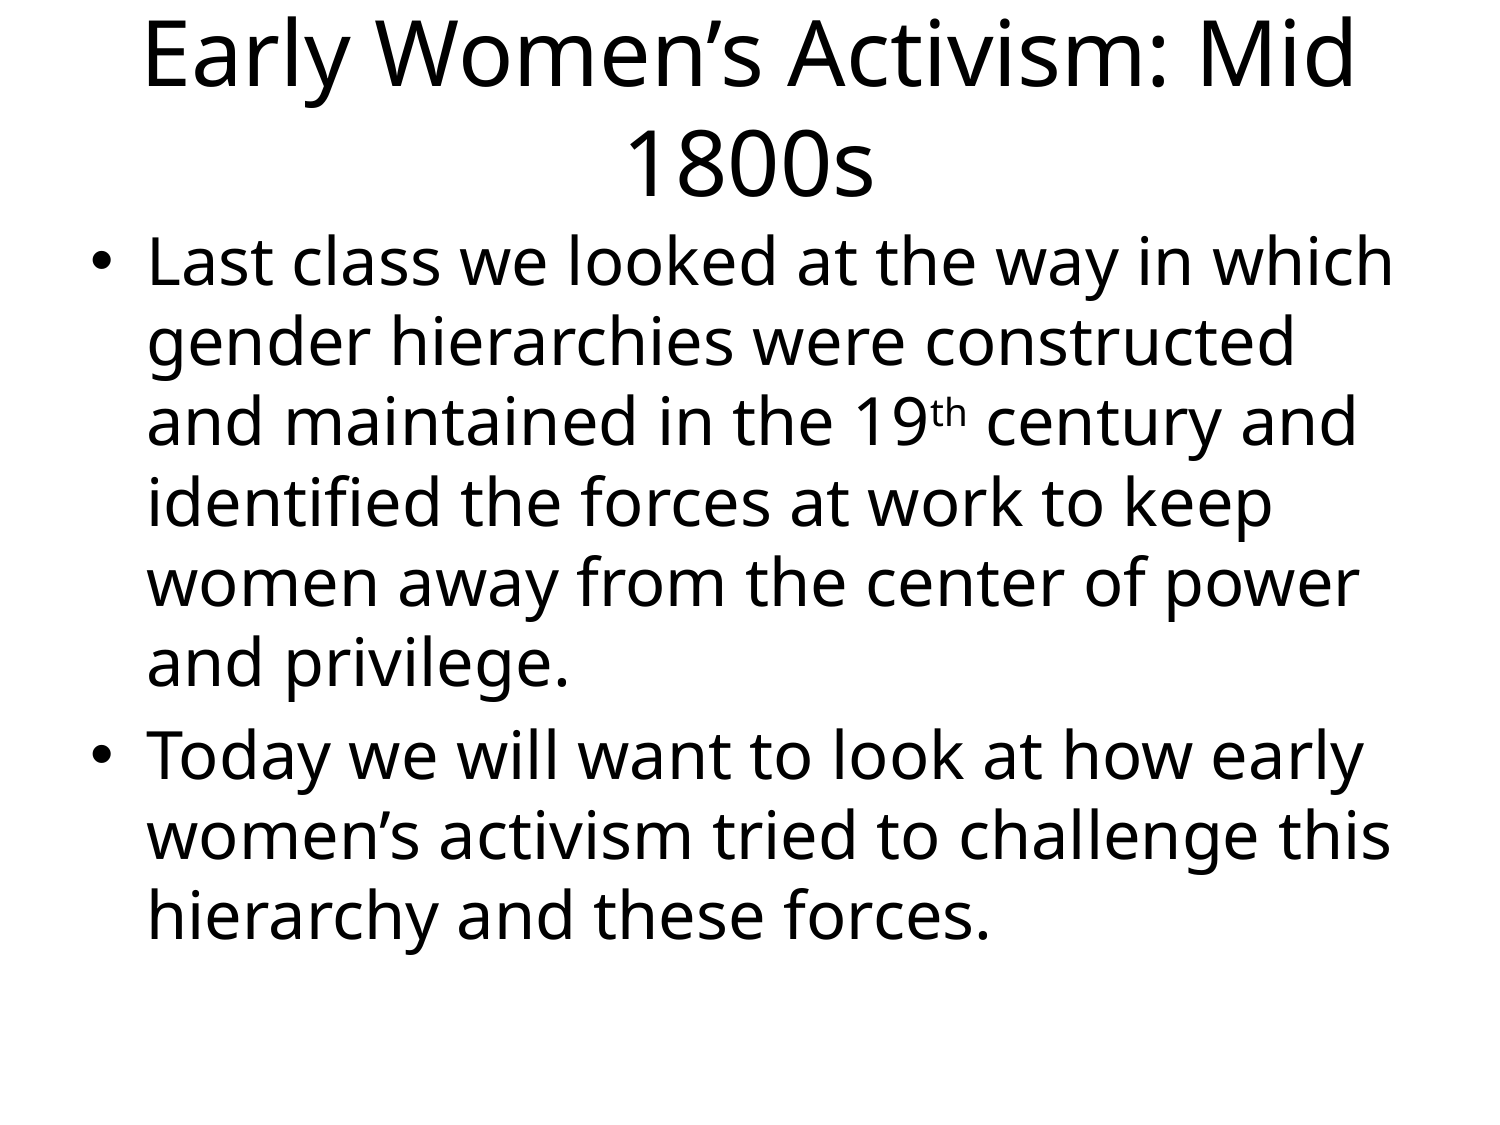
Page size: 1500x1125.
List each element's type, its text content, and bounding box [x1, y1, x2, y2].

title Early Women’s Activism: Mid 1800s [0, 10, 1500, 199]
list Last class we looked at the way in which gender hierarchies were constructed and maintained in the 19th century and identified the forces at work to keep women away from the center of power and privilege. Today we will want to look at how early women’s activism tried to challenge this hierarchy and these forces. [75, 211, 1425, 1057]
